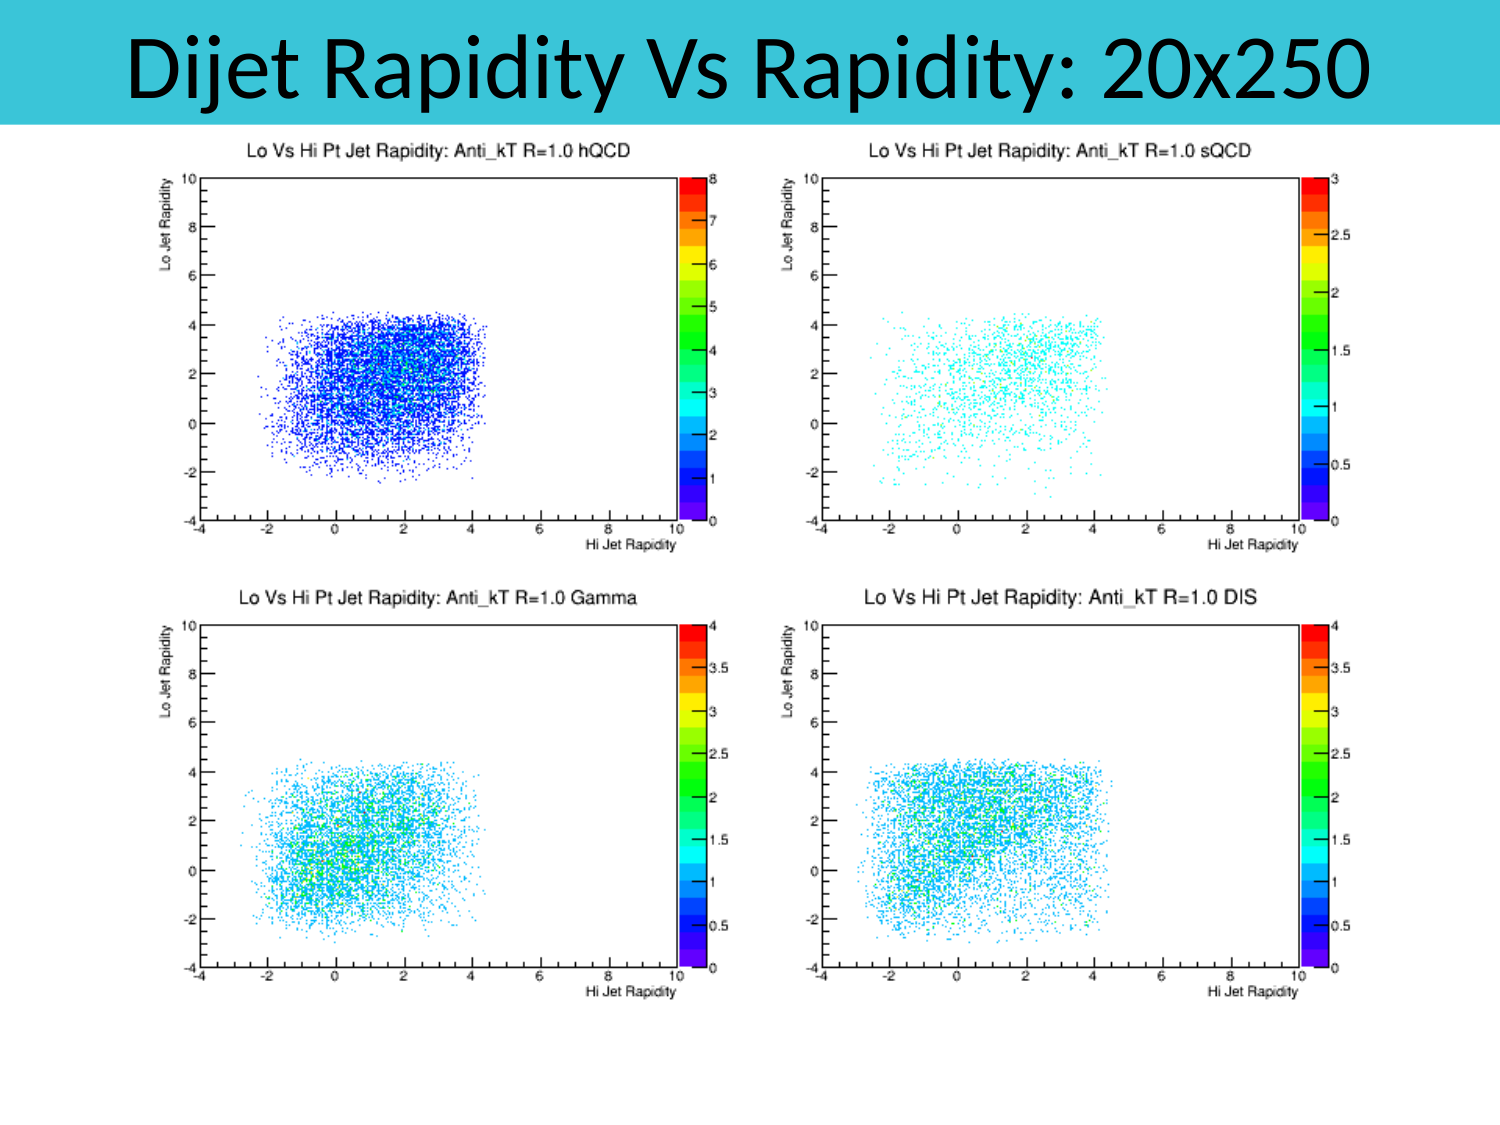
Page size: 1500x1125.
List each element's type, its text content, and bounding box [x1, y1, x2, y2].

picture [128, 126, 1372, 1020]
text_box Dijet Rapidity Vs Rapidity: 20x250 [0, 0, 1500, 125]
